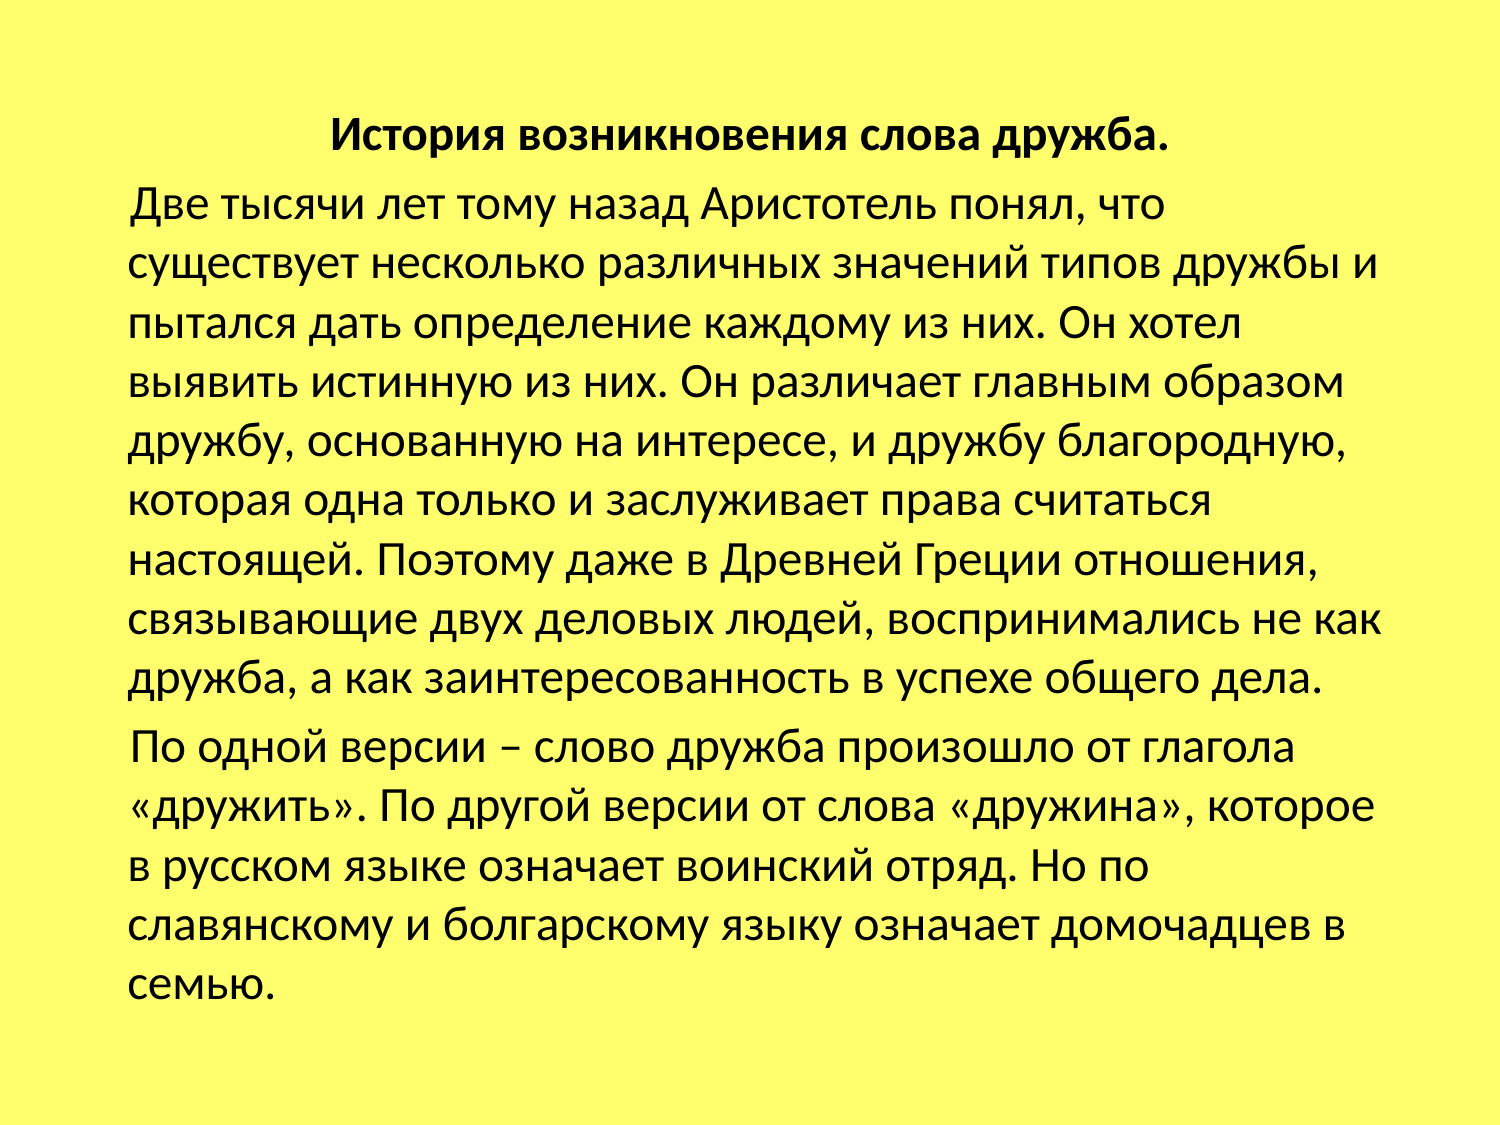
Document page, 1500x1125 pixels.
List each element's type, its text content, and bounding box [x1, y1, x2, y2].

list История возникновения слова дружба. Две тысячи лет тому назад Аристотель понял, что существует несколько различных значений типов дружбы и пытался дать определение каждому из них. Он хотел выявить истинную из них. Он различает главным образом дружбу, основанную на интересе, и дружбу благородную, которая одна только и заслуживает права считаться настоящей. Поэтому даже в Древней Греции отношения, связывающие двух деловых людей, воспринимались не как дружба, а как заинтересованность в успехе общего дела. По одной версии – слово дружба произошло от глагола «дружить». По другой версии от слова «дружина», которое в русском языке означает воинский отряд. Но по славянскому и болгарскому языку означает домочадцев в семью. [58, 93, 1409, 1043]
